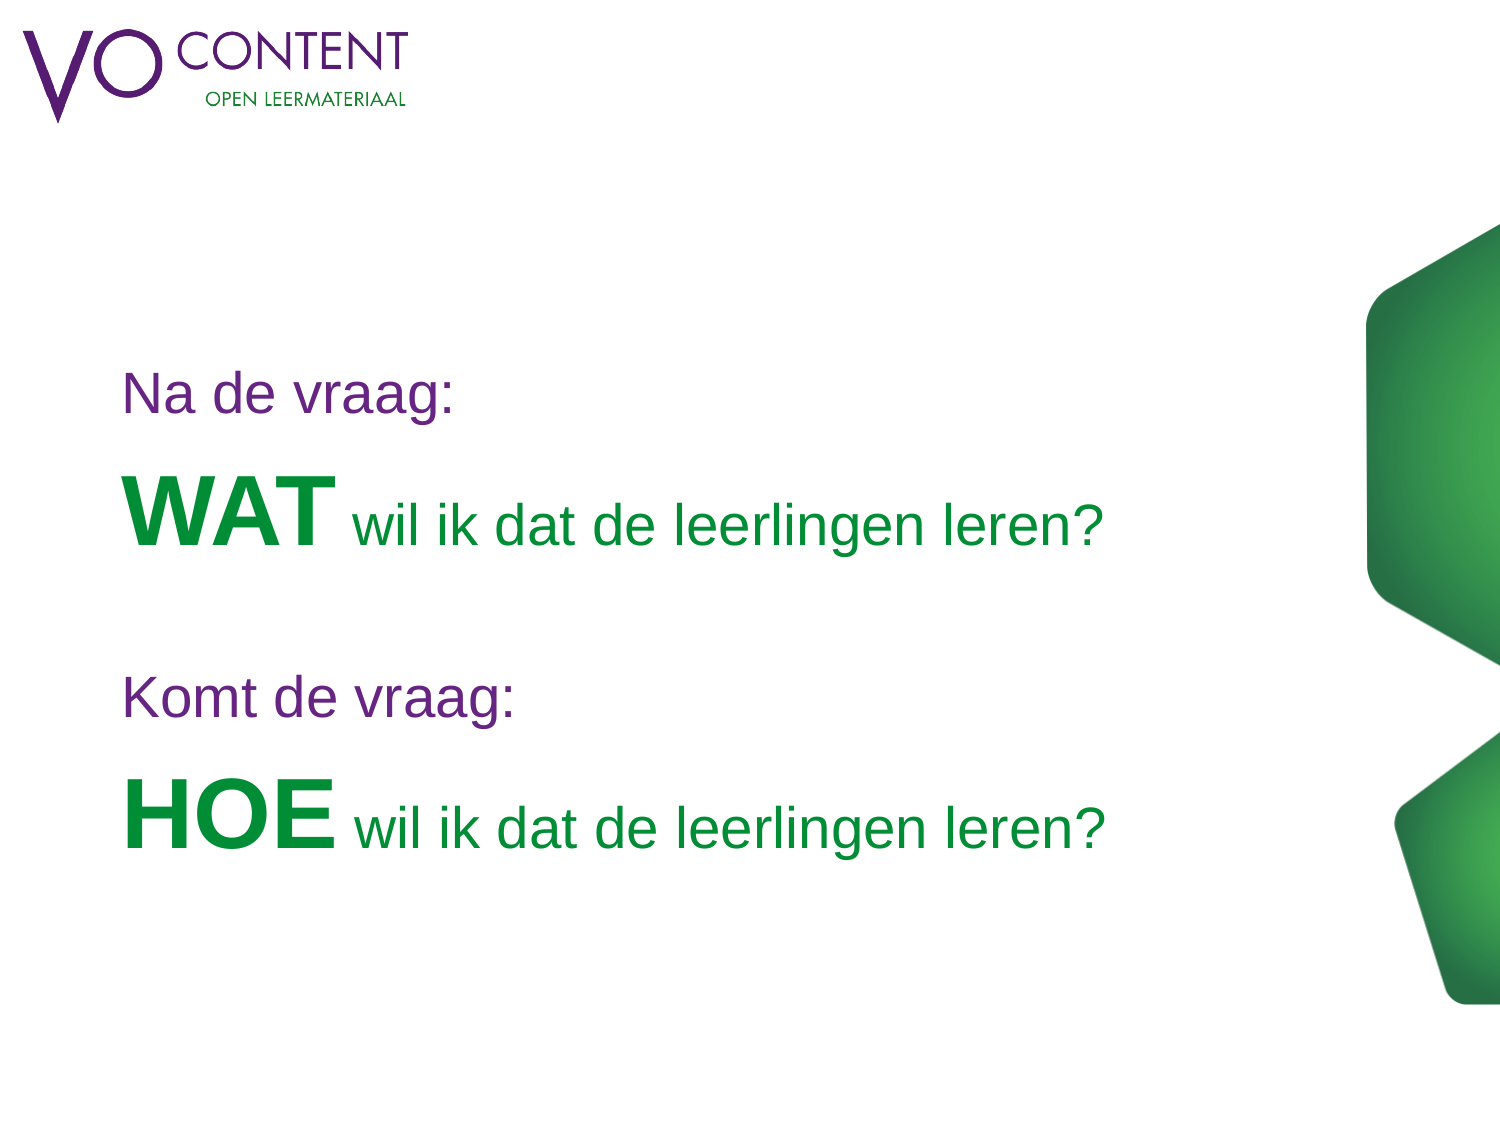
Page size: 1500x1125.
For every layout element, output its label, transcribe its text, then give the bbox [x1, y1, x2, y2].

list Na de vraag: WAT wil ik dat de leerlingen leren? Komt de vraag: HOE wil ik dat de leerlingen leren? [106, 348, 1328, 1051]
picture [1366, 222, 1500, 1005]
picture [22, 29, 408, 124]
